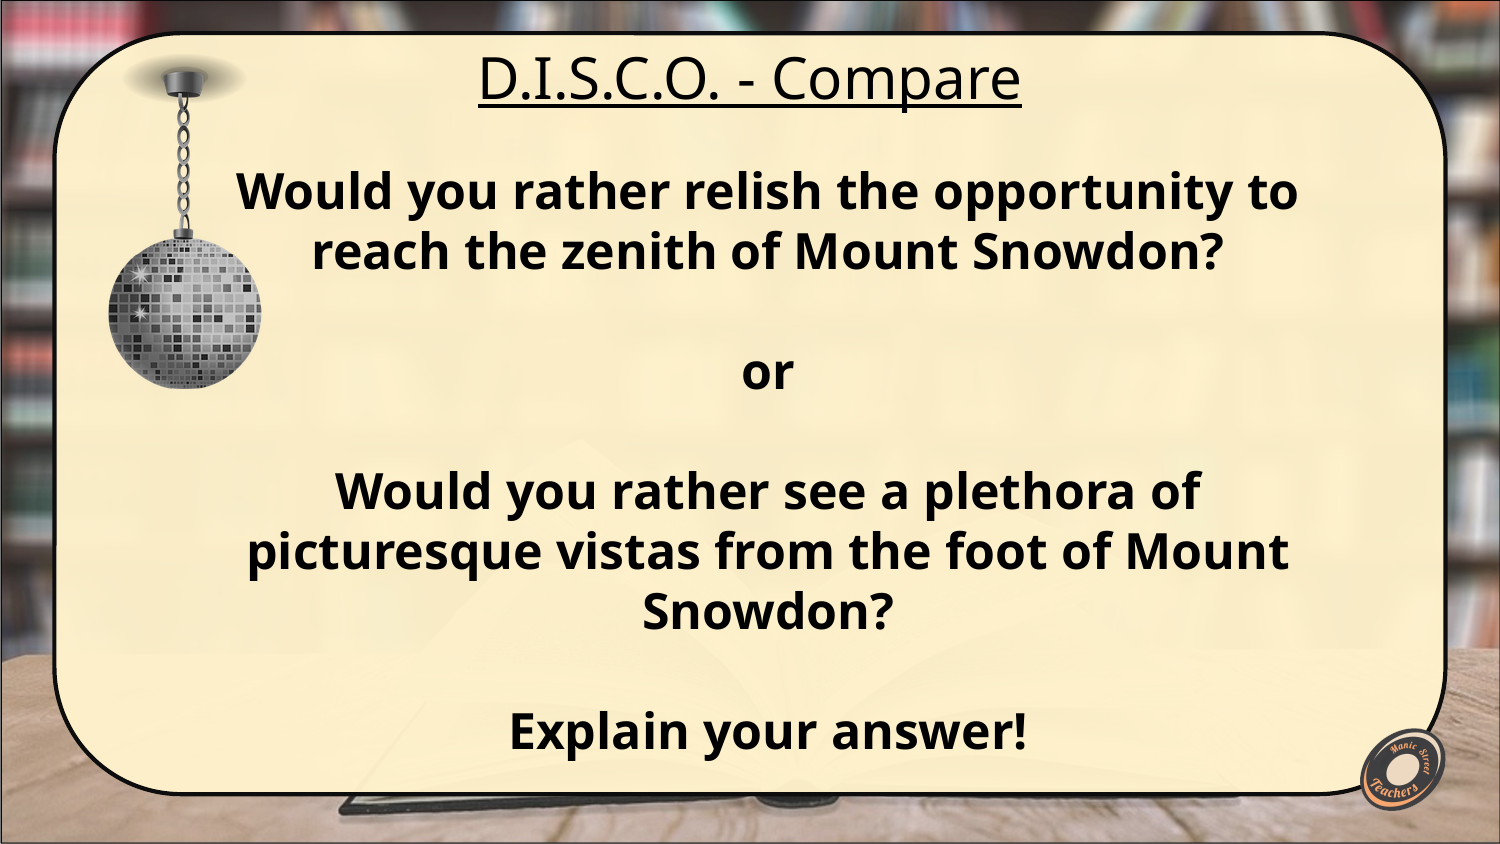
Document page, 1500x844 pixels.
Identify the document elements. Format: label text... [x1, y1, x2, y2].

picture [0, 0, 1500, 844]
text_box Would you rather relish the opportunity to reach the zenith of Mount Snowdon? or Would you rather see a plethora of picturesque vistas from the foot of Mount Snowdon? Explain your answer! [202, 152, 1335, 767]
text_box [52, 31, 1448, 797]
title D.I.S.C.O. - Compare [436, 26, 1064, 120]
